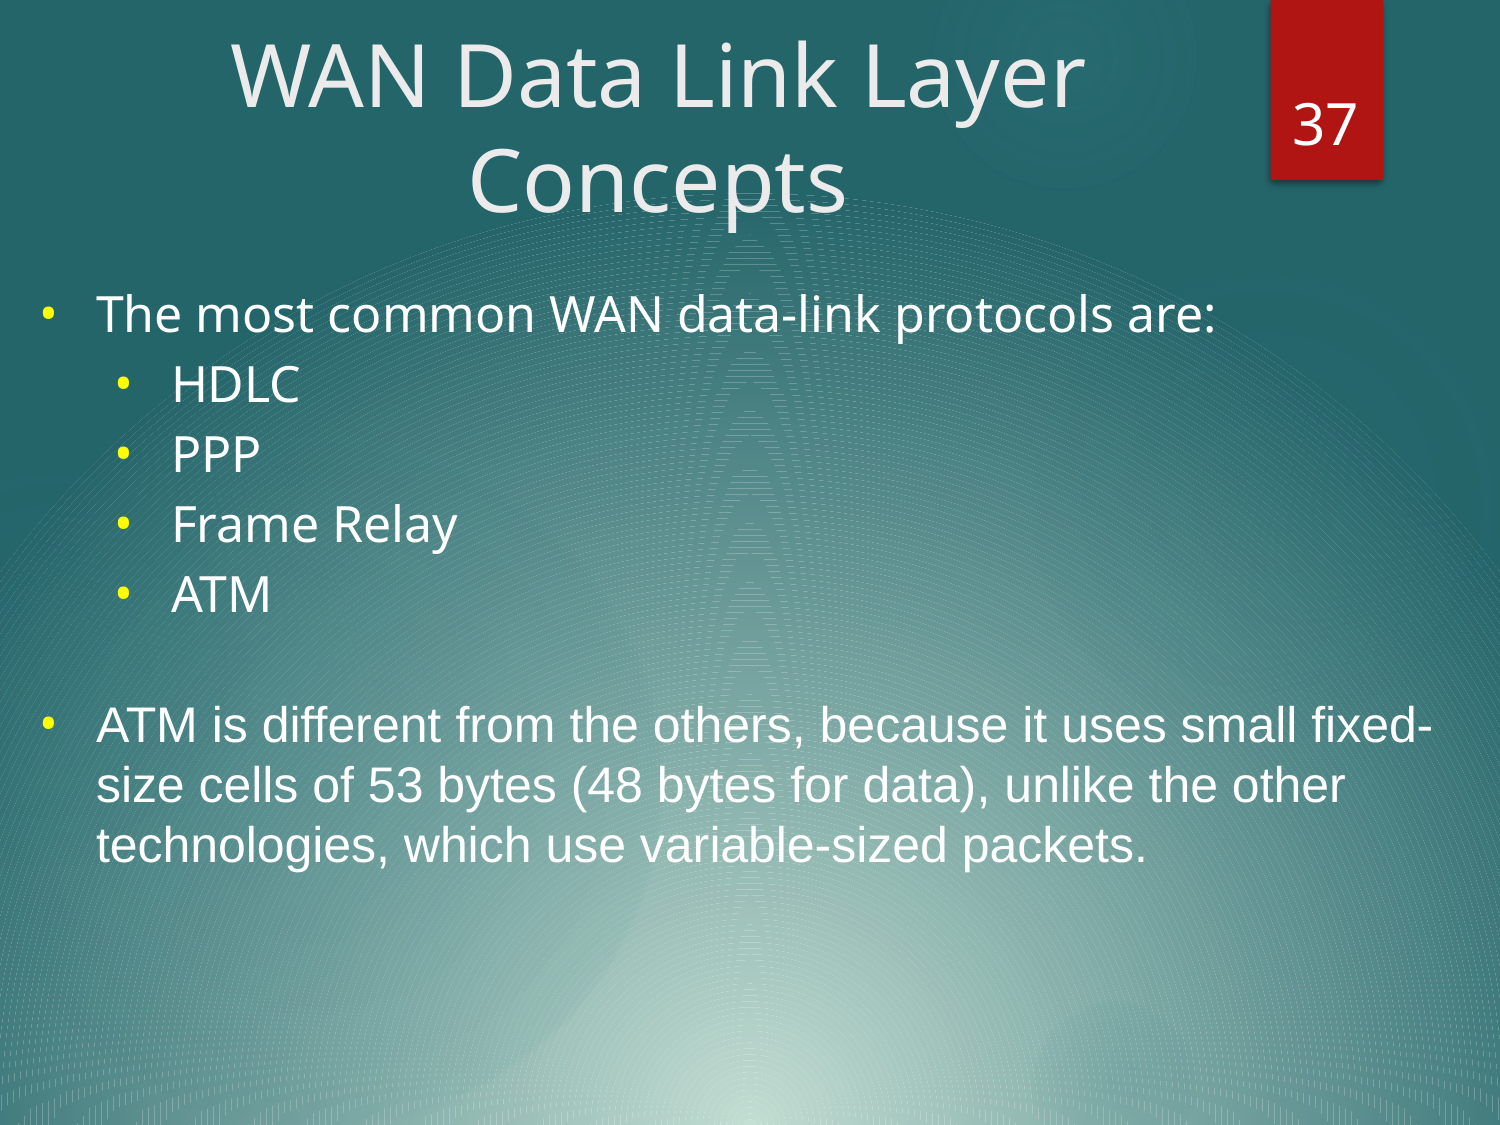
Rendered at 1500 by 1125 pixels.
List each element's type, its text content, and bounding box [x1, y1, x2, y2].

title WAN Data Link Layer Concepts [79, 12, 1237, 243]
text_box The most common WAN data-link protocols are: HDLC PPP Frame Relay ATM ATM is different from the others, because it uses small fixed-size cells of 53 bytes (48 bytes for data), unlike the other technologies, which use variable-sized packets. [24, 274, 1475, 1113]
slide_number 37 [1273, 48, 1378, 175]
